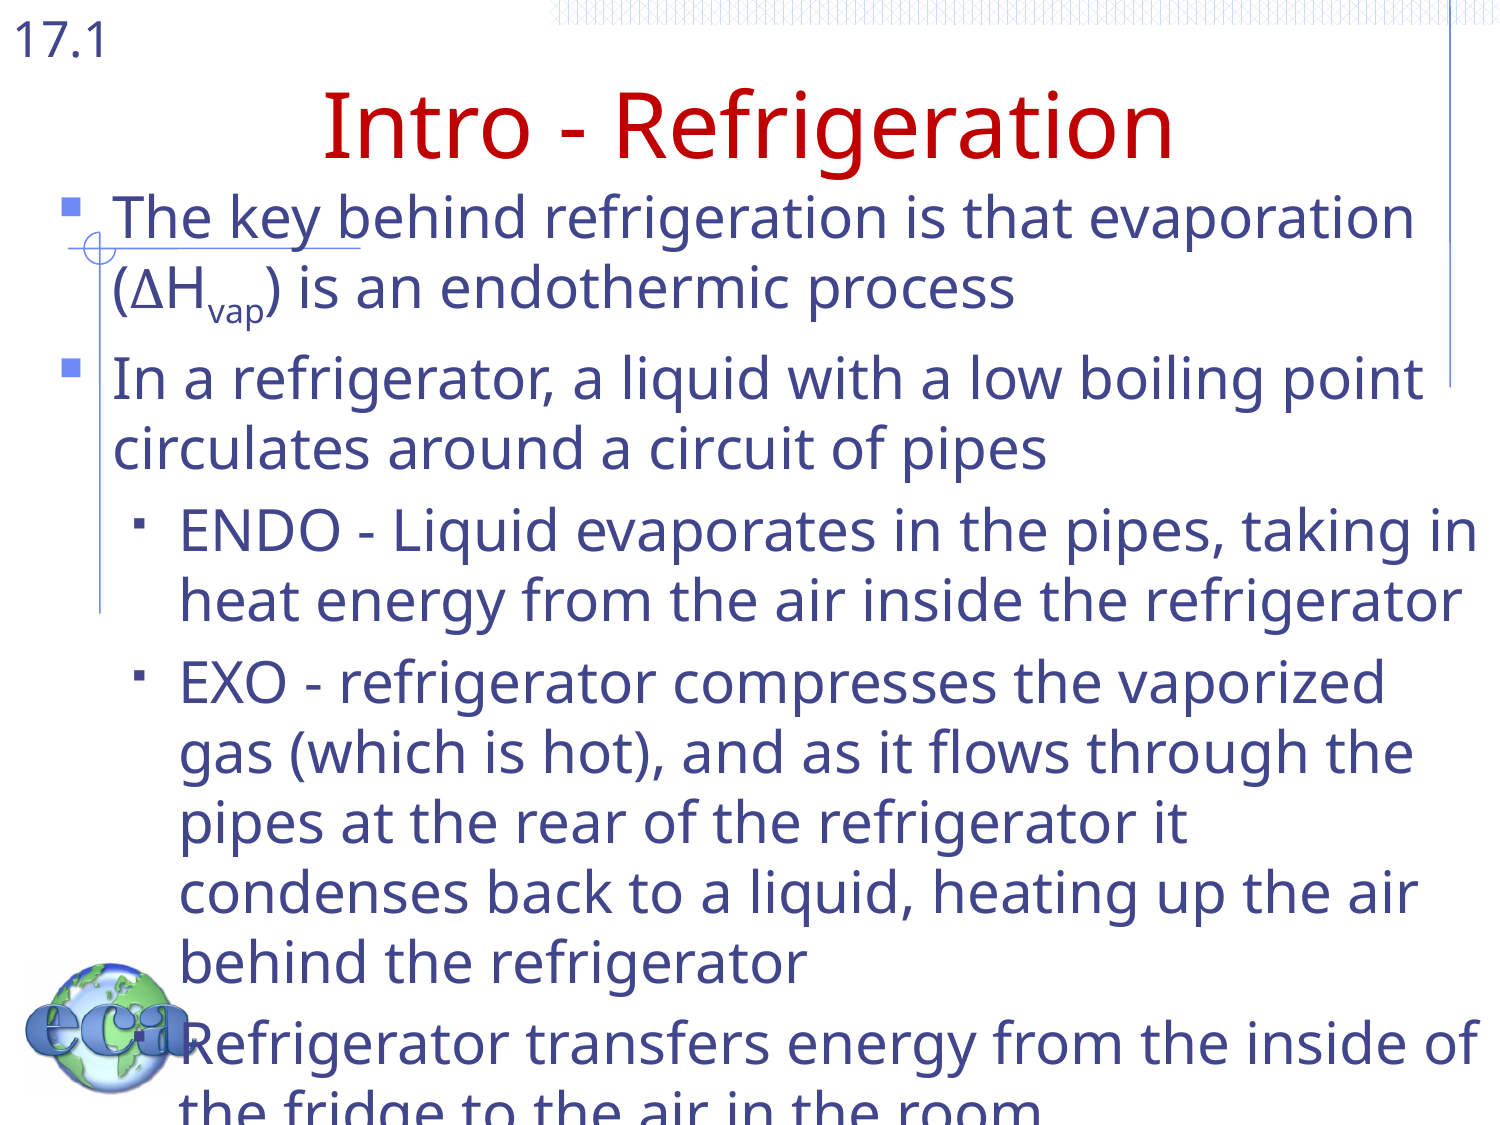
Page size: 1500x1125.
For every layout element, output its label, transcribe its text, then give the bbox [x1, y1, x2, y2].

picture [23, 960, 200, 1096]
title Intro - Refrigeration [17, 49, 1483, 185]
list The key behind refrigeration is that evaporation (∆Hvap) is an endothermic process In a refrigerator, a liquid with a low boiling point circulates around a circuit of pipes ENDO - Liquid evaporates in the pipes, taking in heat energy from the air inside the refrigerator EXO - refrigerator compresses the vaporized gas (which is hot), and as it flows through the pipes at the rear of the refrigerator it condenses back to a liquid, heating up the air behind the refrigerator Refrigerator transfers energy from the inside of the fridge to the air in the room [41, 172, 1500, 894]
